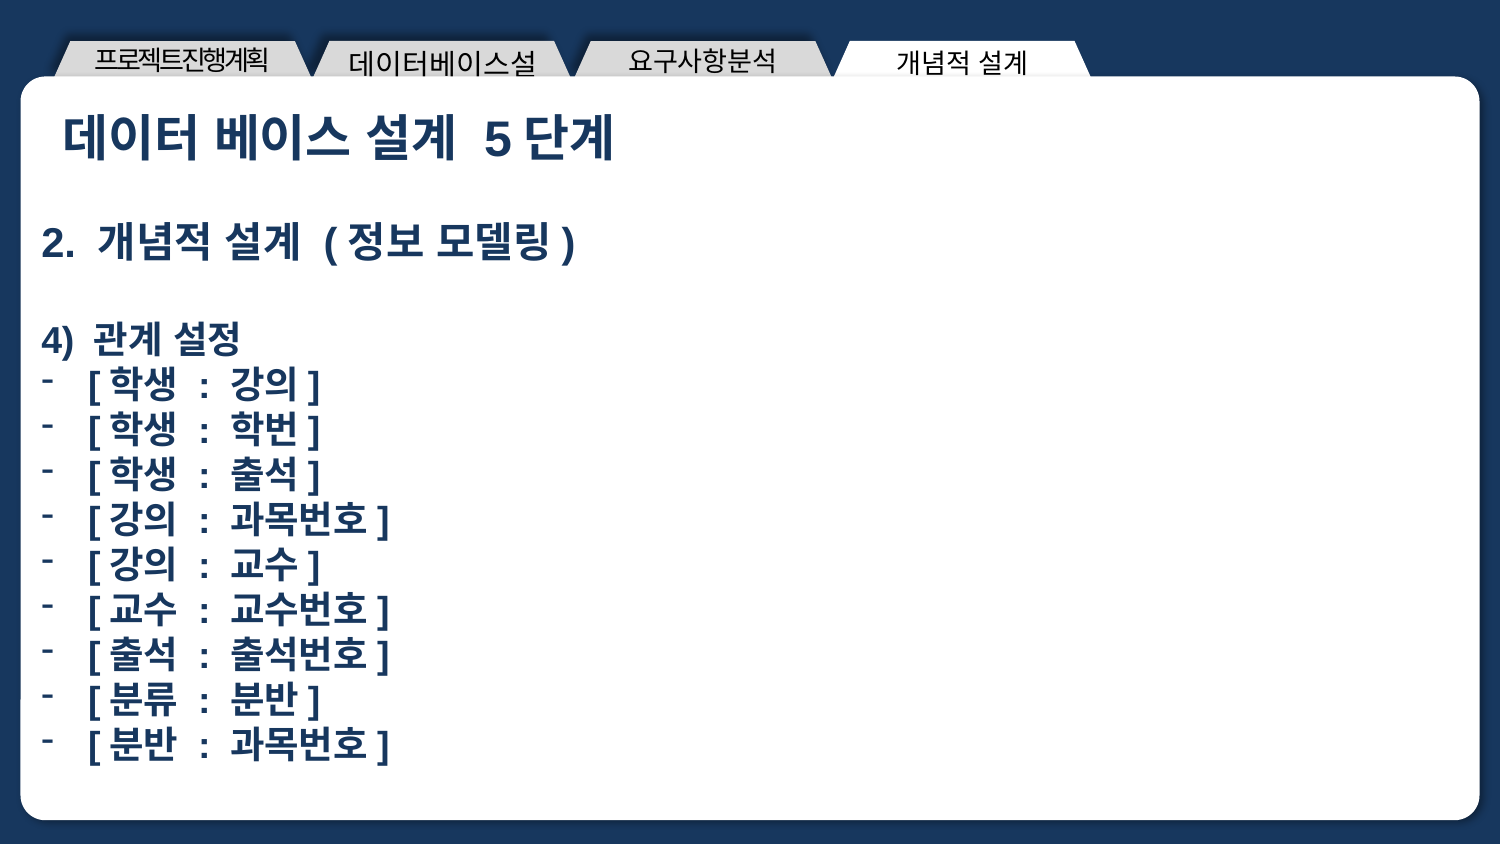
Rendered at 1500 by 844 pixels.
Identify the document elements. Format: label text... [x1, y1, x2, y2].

text_box [18, 74, 1482, 823]
text_box 프로젝트진행계획 [91, 43, 274, 73]
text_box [832, 40, 1093, 80]
text_box [576, 41, 827, 73]
text_box 2. 개념적 설계 (정보 모델링) 4) 관계 설정 [학생 : 강의] [학생 : 학번] [학생 : 출석] [강의 : 과목번호] [강의 : 교수] [교수 : 교수번호] [출석 : 출석번호] [분류 : 분반] [분반 : 과목번호] [41, 166, 1480, 767]
text_box [315, 40, 569, 73]
text_box 요구사항분석 [608, 44, 798, 77]
text_box [561, 26, 837, 73]
text_box [41, 26, 297, 74]
text_box [297, 26, 561, 73]
text_box [55, 41, 310, 73]
text_box 데이터 베이스 설계 5단계 [47, 99, 1436, 166]
text_box 데이터베이스설계 [336, 46, 550, 73]
